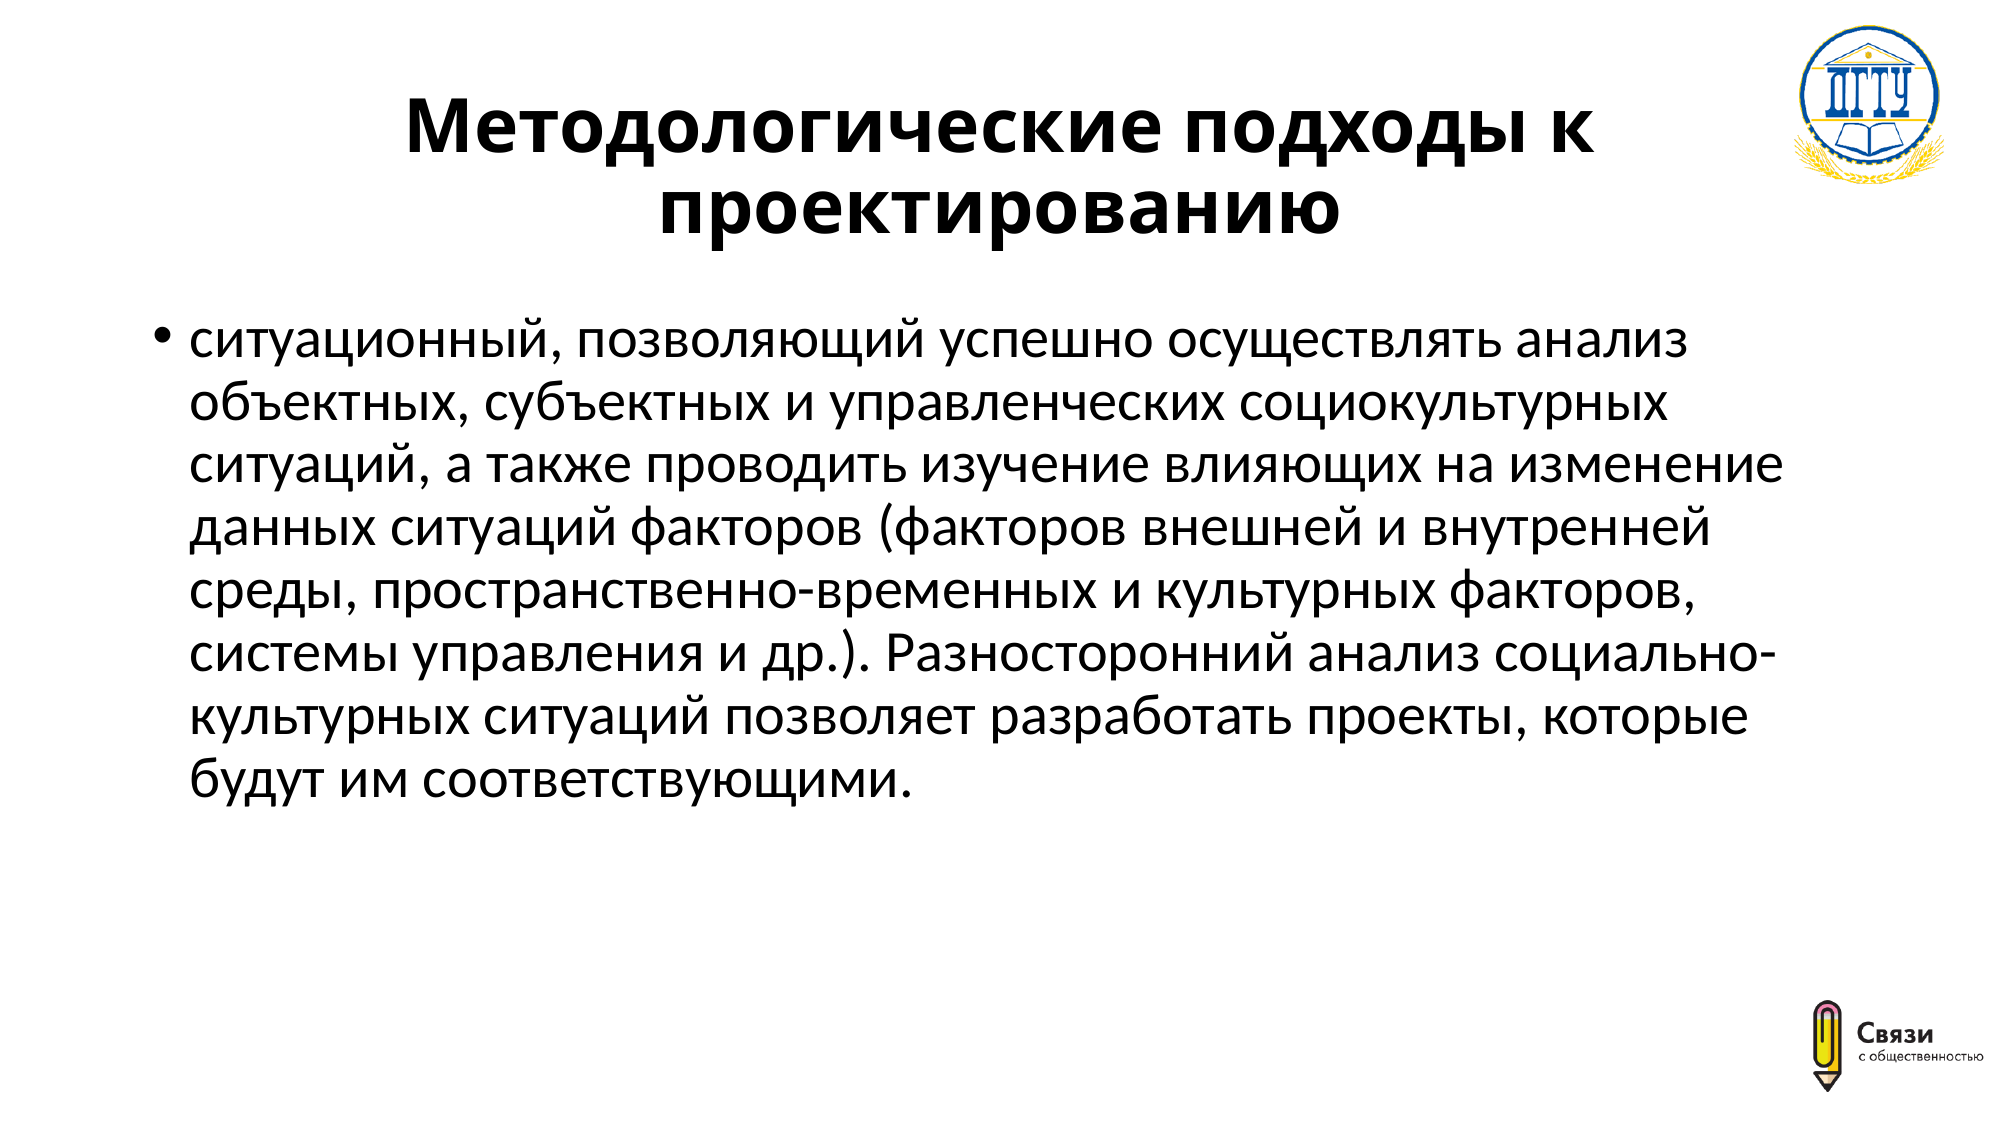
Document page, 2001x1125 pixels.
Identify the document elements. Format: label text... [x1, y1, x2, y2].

picture [1813, 1000, 1988, 1092]
picture [1794, 25, 1944, 184]
list ситуационный, позволяющий успешно осуществлять анализ объектных, субъектных и управленческих социокультурных ситуаций, а также проводить изучение влияющих на изменение данных ситуаций факторов (факторов внешней и внутренней среды, пространственно-временных и культурных факторов, системы управления и др.). Разносторонний анализ социально-культурных ситуаций позволяет разработать проекты, которые будут им соответствующими. [137, 299, 1863, 1014]
title Методологические подходы к проектированию [137, 59, 1863, 278]
